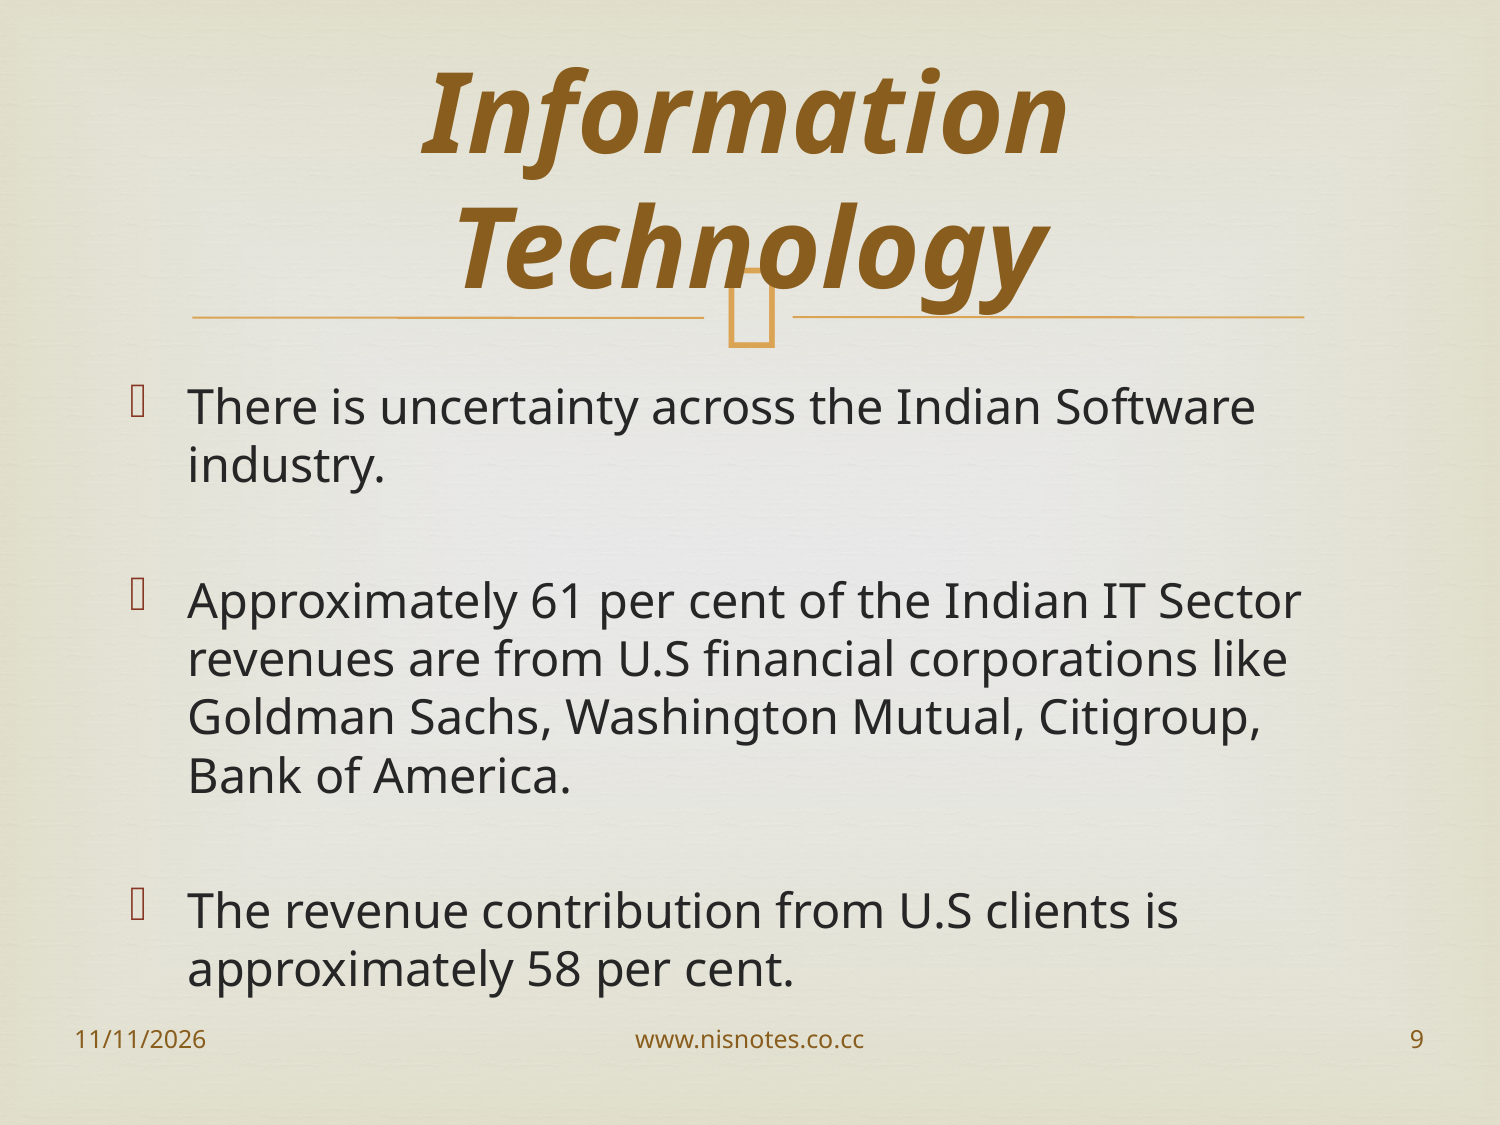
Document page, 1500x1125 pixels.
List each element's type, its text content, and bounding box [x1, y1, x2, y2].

title Information Technology [112, 90, 1385, 263]
slide_number 9 [1089, 1010, 1440, 1071]
footer www.nisnotes.co.cc [512, 1010, 988, 1071]
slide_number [59, 1010, 410, 1071]
list There is uncertainty across the Indian Software industry. Approximately 61 per cent of the Indian IT Sector revenues are from U.S financial corporations like Goldman Sachs, Washington Mutual, Citigroup, Bank of America. The revenue contribution from U.S clients is approximately 58 per cent. [114, 368, 1386, 1005]
